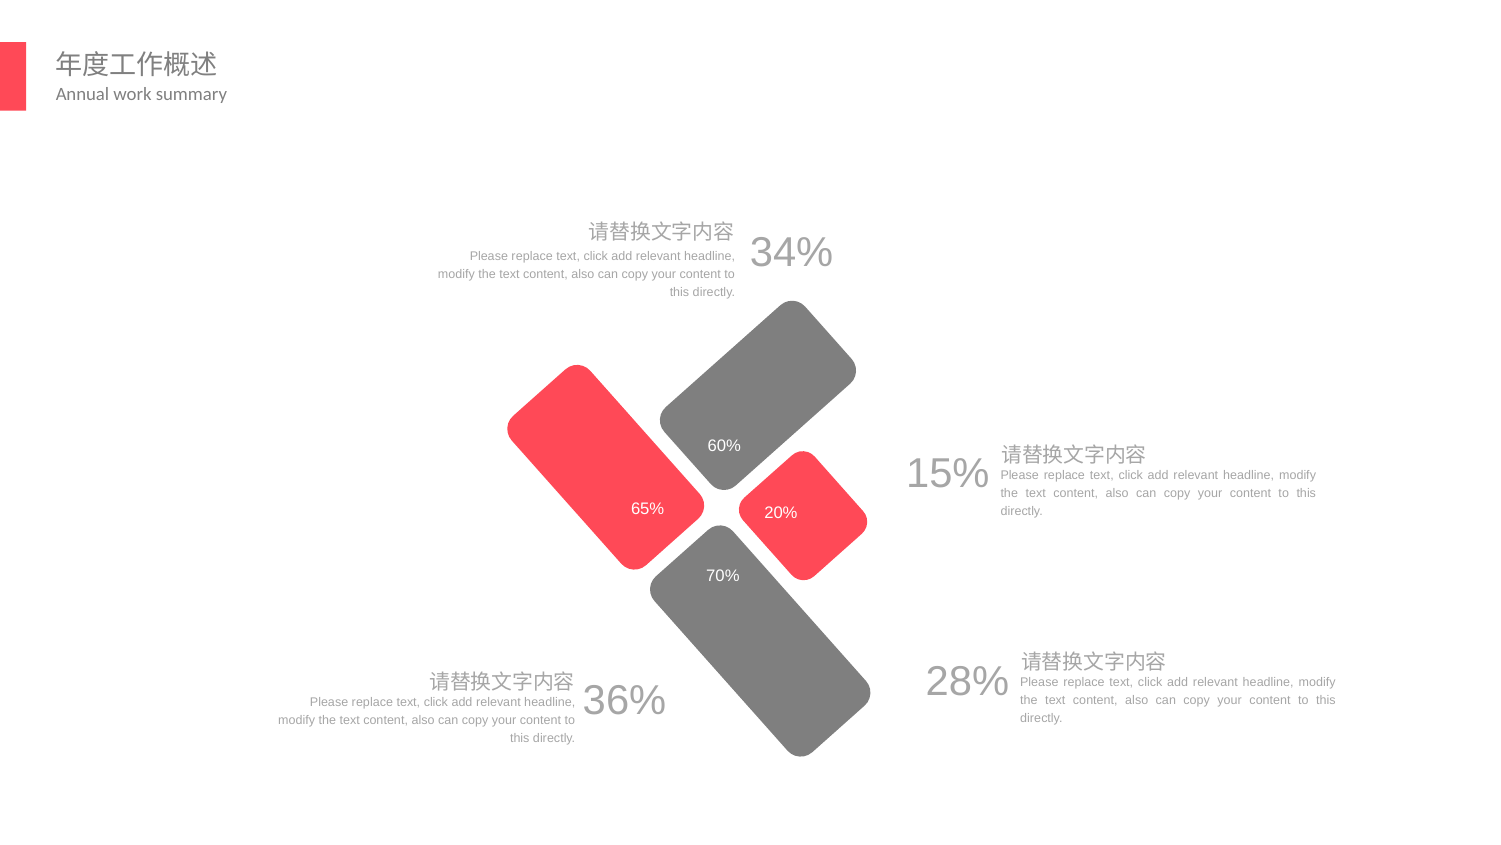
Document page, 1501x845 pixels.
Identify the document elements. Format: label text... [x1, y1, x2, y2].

text_box 70% [695, 555, 751, 591]
text_box 60% [697, 425, 753, 461]
text_box [649, 524, 872, 758]
text_box 20% [753, 492, 809, 528]
text_box 15% [905, 436, 990, 497]
text_box [737, 450, 869, 582]
text_box 请替换文字内容 [588, 213, 735, 244]
text_box Please replace text, click add relevant headline, modify the text content, also can copy your content to this directly. [1000, 463, 1316, 518]
text_box Please replace text, click add relevant headline, modify the text content, also can copy your content to this directly. [274, 691, 576, 746]
text_box 请替换文字内容 [429, 663, 575, 691]
text_box Please replace text, click add relevant headline, modify the text content, also can copy your content to this directly. [433, 245, 735, 300]
text_box 65% [620, 488, 676, 524]
text_box 请替换文字内容 [1021, 643, 1167, 671]
text_box [658, 299, 858, 492]
text_box Please replace text, click add relevant headline, modify the text content, also can copy your content to this directly. [1020, 671, 1336, 726]
text_box 28% [925, 643, 1010, 704]
text_box 34% [749, 214, 834, 276]
text_box 请替换文字内容 [1001, 436, 1147, 463]
text_box 36% [582, 663, 667, 724]
text_box [506, 363, 706, 571]
